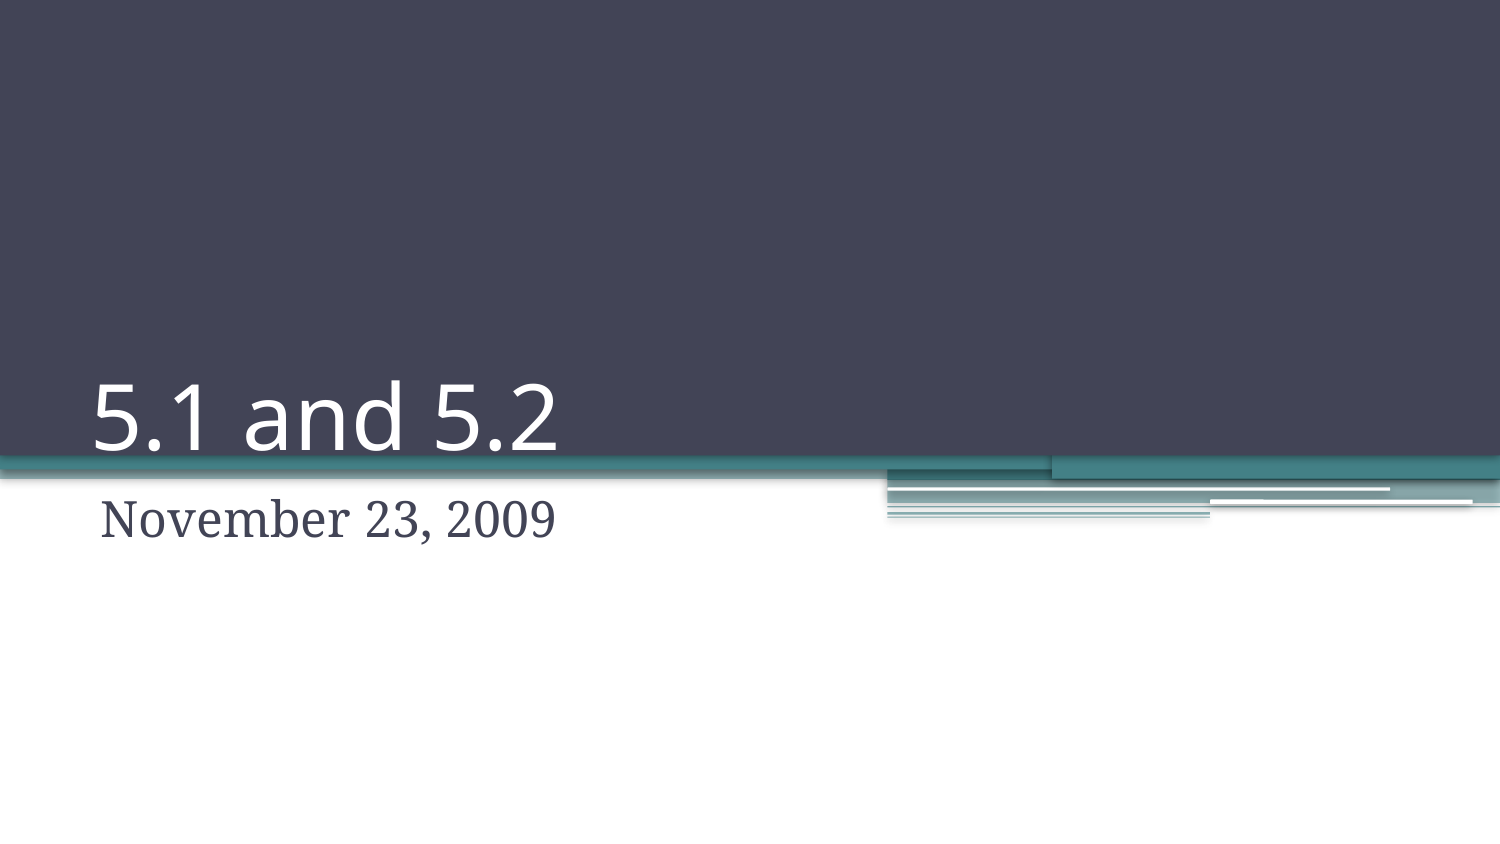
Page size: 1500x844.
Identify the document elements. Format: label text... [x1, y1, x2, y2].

subtitle November 23, 2009 [74, 479, 888, 696]
title 5.1 and 5.2 [74, 295, 1463, 477]
